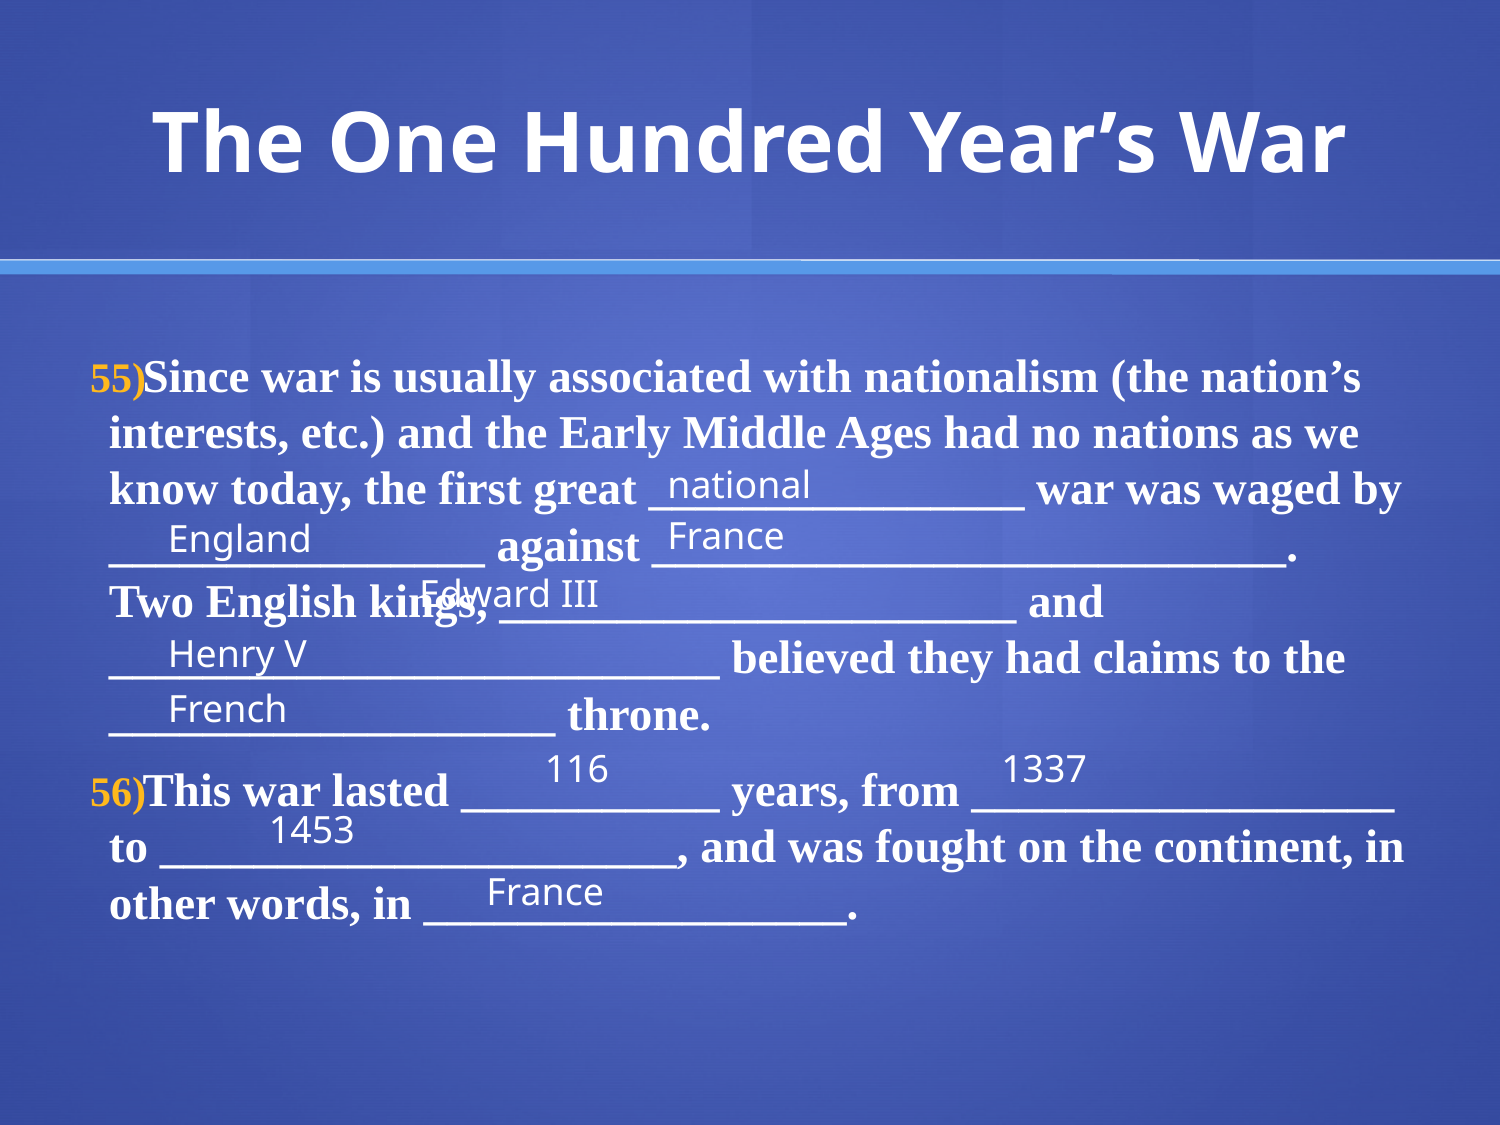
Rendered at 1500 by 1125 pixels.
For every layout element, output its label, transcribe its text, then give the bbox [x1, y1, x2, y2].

text_box Edward III [404, 562, 800, 622]
text_box French [153, 677, 472, 738]
text_box national [652, 453, 987, 504]
text_box 1337 [986, 737, 1281, 798]
text_box France [652, 504, 987, 565]
text_box Henry V [153, 622, 530, 683]
title The One Hundred Year’s War [75, 45, 1425, 233]
text_box 116 [529, 737, 720, 798]
list Since war is usually associated with nationalism (the nation’s interests, etc.) and the Early Middle Ages had no nations as we know today, the first great ________________ war was waged by ________________ against ___________________________. Two English kings, ______________________ and __________________________ believed they had claims to the ___________________ throne. This war lasted ___________ years, from __________________ to ______________________, and was fought on the continent, in other words, in __________________. [75, 337, 1425, 988]
text_box 1453 [254, 798, 530, 859]
text_box France [471, 860, 800, 921]
text_box England [153, 507, 472, 568]
